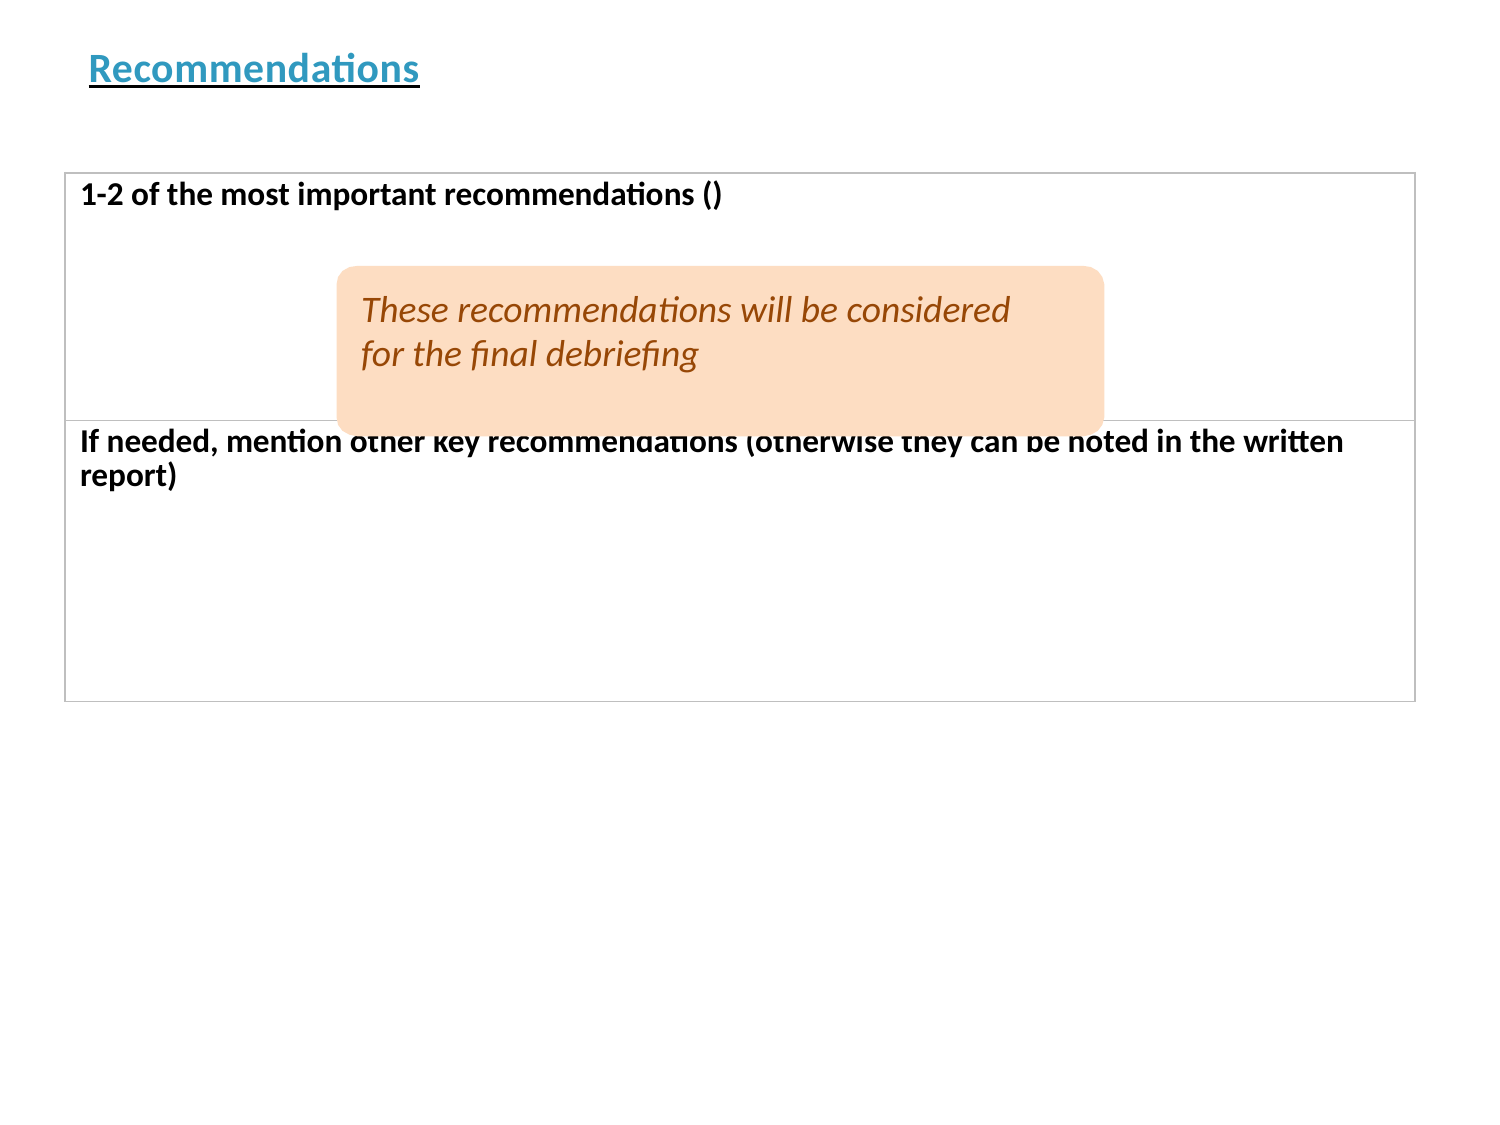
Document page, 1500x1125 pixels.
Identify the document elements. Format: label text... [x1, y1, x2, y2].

text_box Recommendations [88, 40, 1251, 92]
table_cell If needed, mention other key recommendations (otherwise they can be noted in the written report) [66, 421, 1414, 701]
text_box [336, 265, 1105, 438]
table_header 1-2 of the most important recommendations () [66, 174, 1414, 420]
